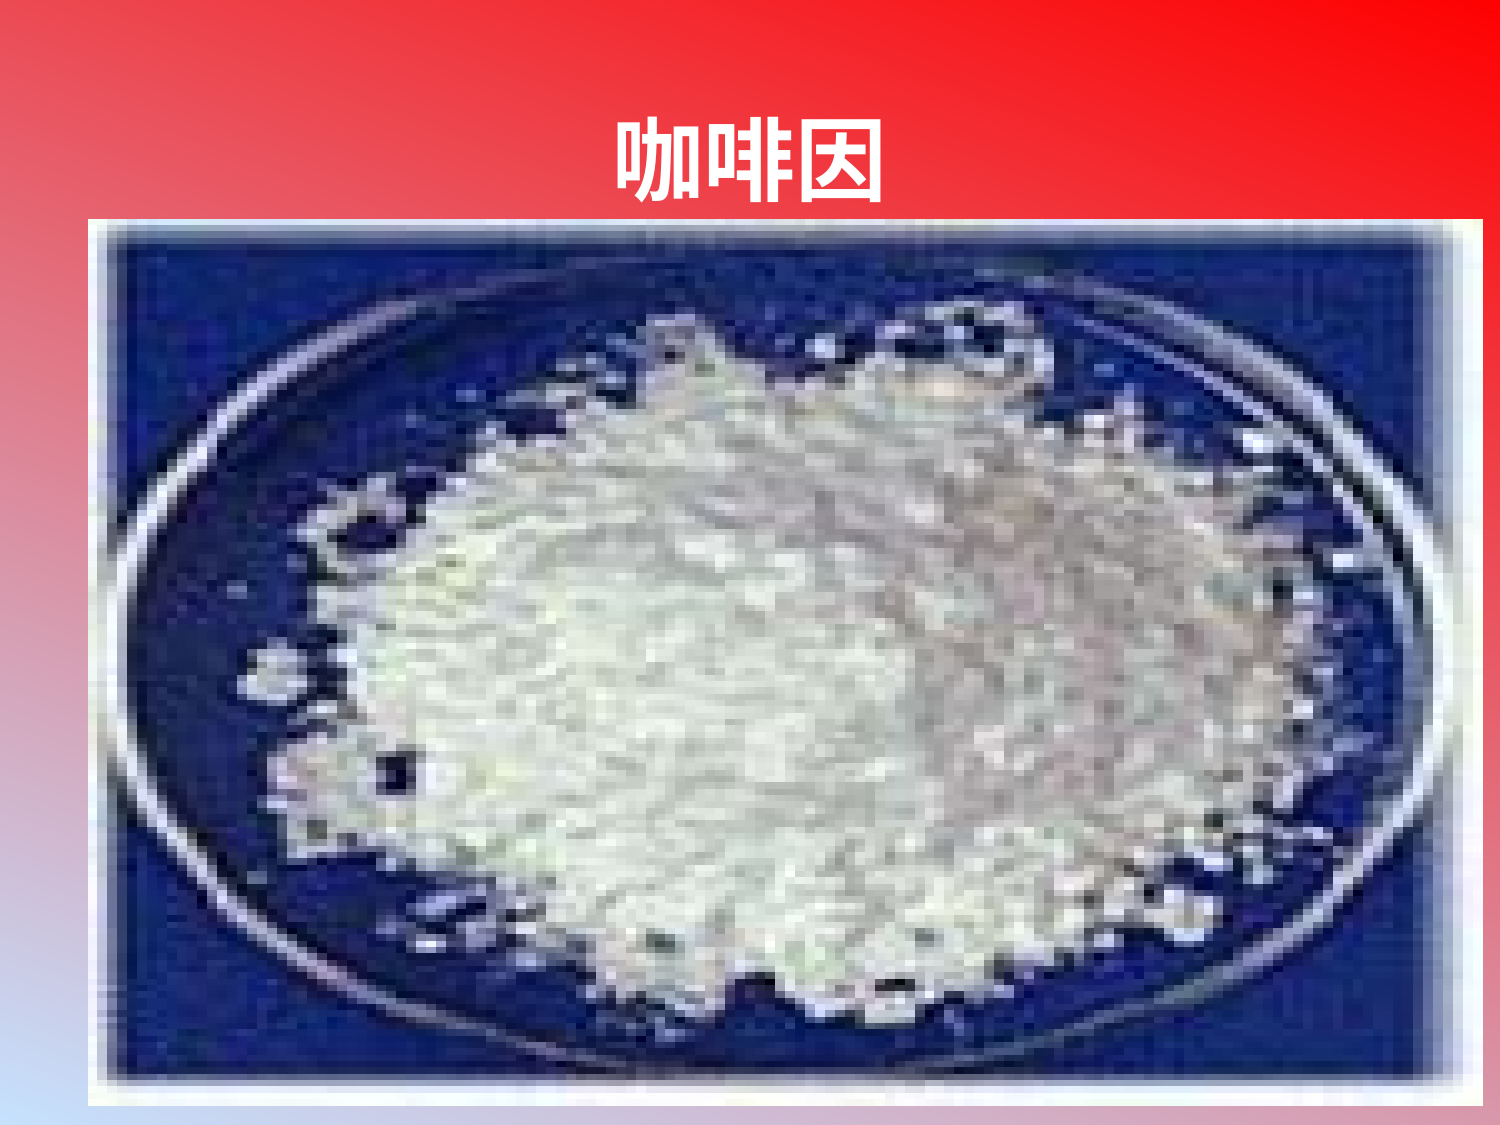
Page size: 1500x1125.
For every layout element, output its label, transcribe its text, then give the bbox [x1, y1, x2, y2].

picture [88, 219, 1483, 1106]
title 咖啡因 [74, 55, 1426, 262]
